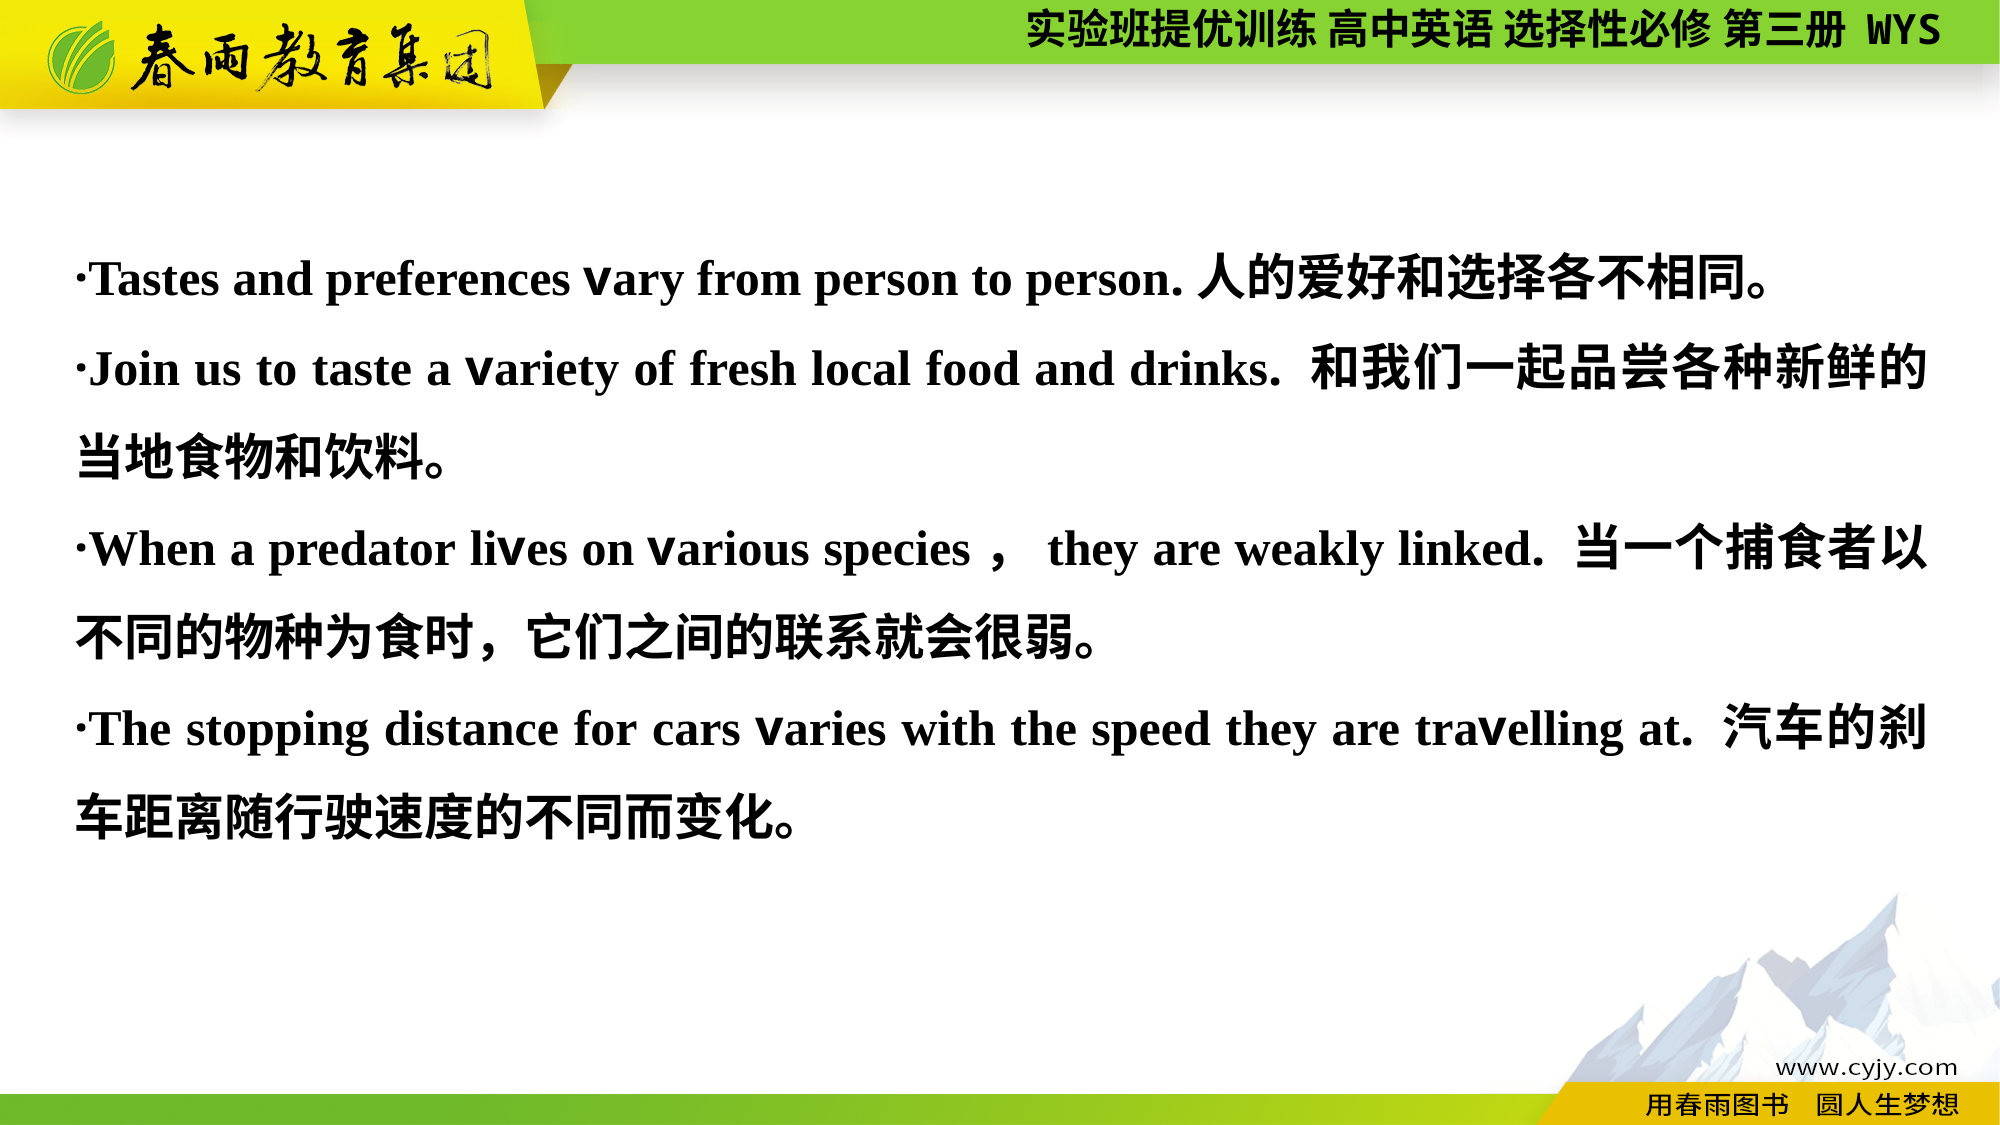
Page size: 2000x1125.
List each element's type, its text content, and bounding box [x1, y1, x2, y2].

list ·Tastes and preferences vary from person to person.人的爱好和选择各不相同。 ·Join us to taste a variety of fresh local food and drinks. 和我们一起品尝各种新鲜的当地食物和饮料。 ·When a predator lives on various species，they are weakly linked. 当一个捕食者以不同的物种为食时，它们之间的联系就会很弱。 ·The stopping distance for cars varies with the speed they are travelling at. 汽车的刹车距离随行驶速度的不同而变化。 [59, 208, 1944, 860]
picture [0, 0, 2000, 1125]
